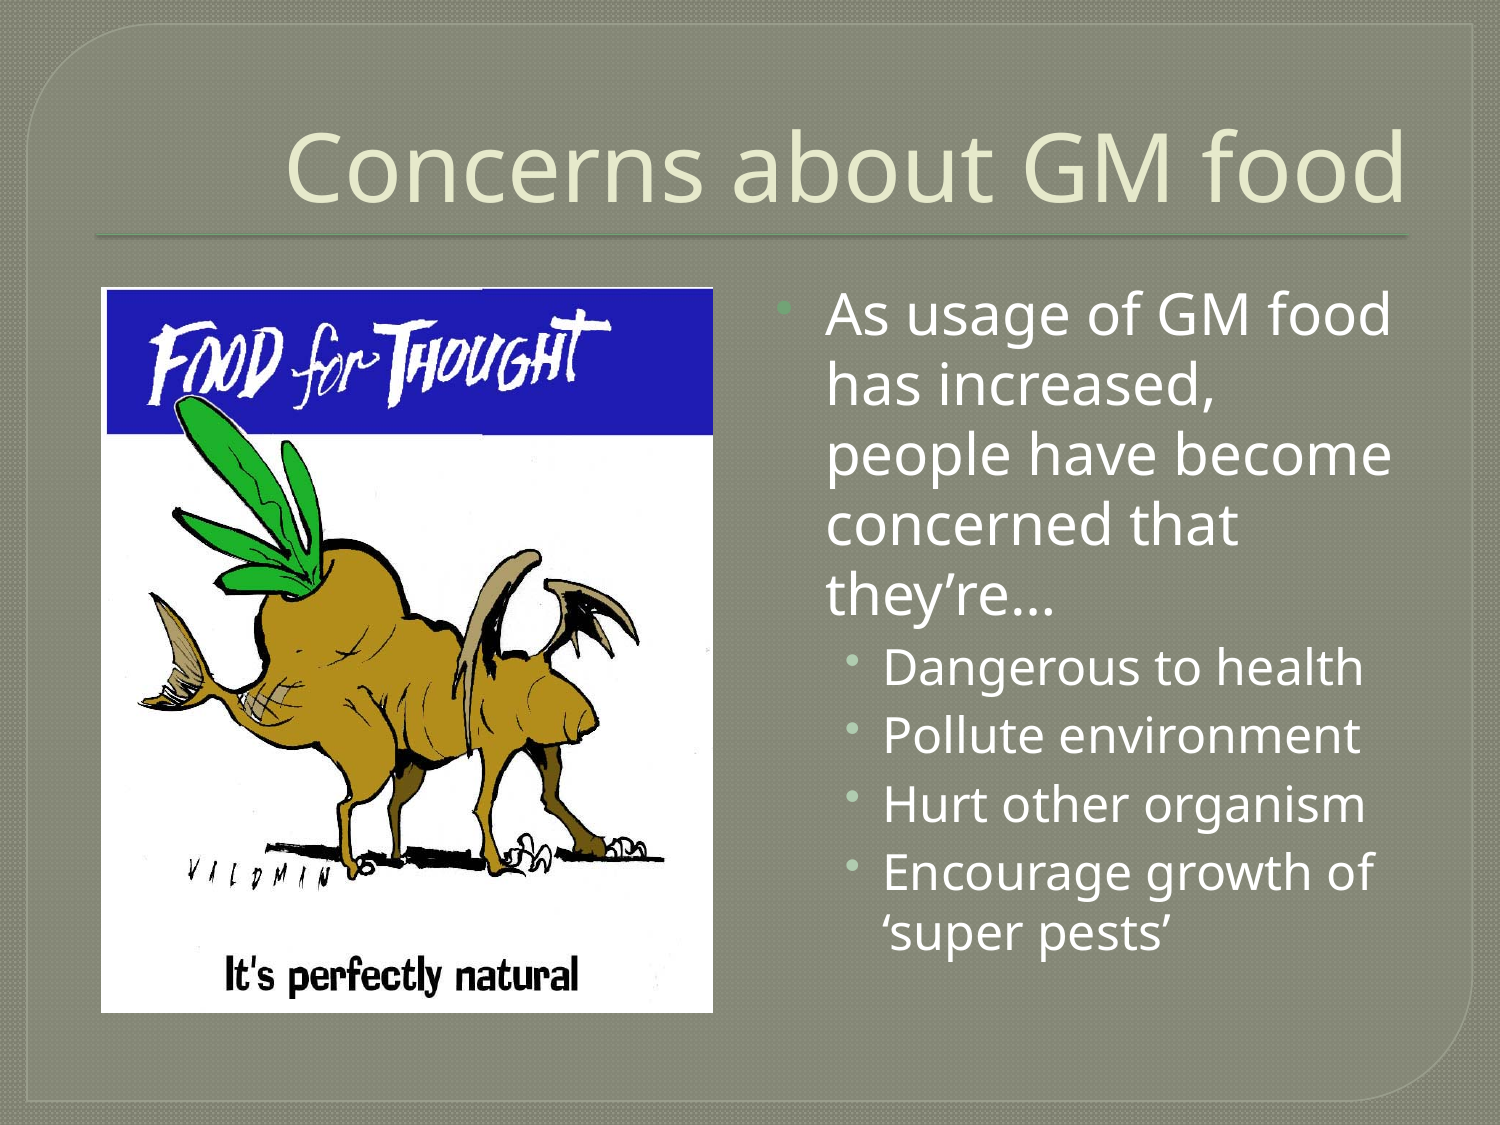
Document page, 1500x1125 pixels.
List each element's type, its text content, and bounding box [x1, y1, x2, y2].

picture [101, 287, 713, 1013]
list As usage of GM food has increased, people have become concerned that they’re… Dangerous to health Pollute environment Hurt other organism Encourage growth of ‘super pests’ [762, 270, 1425, 1013]
title Concerns about GM food [75, 41, 1425, 230]
